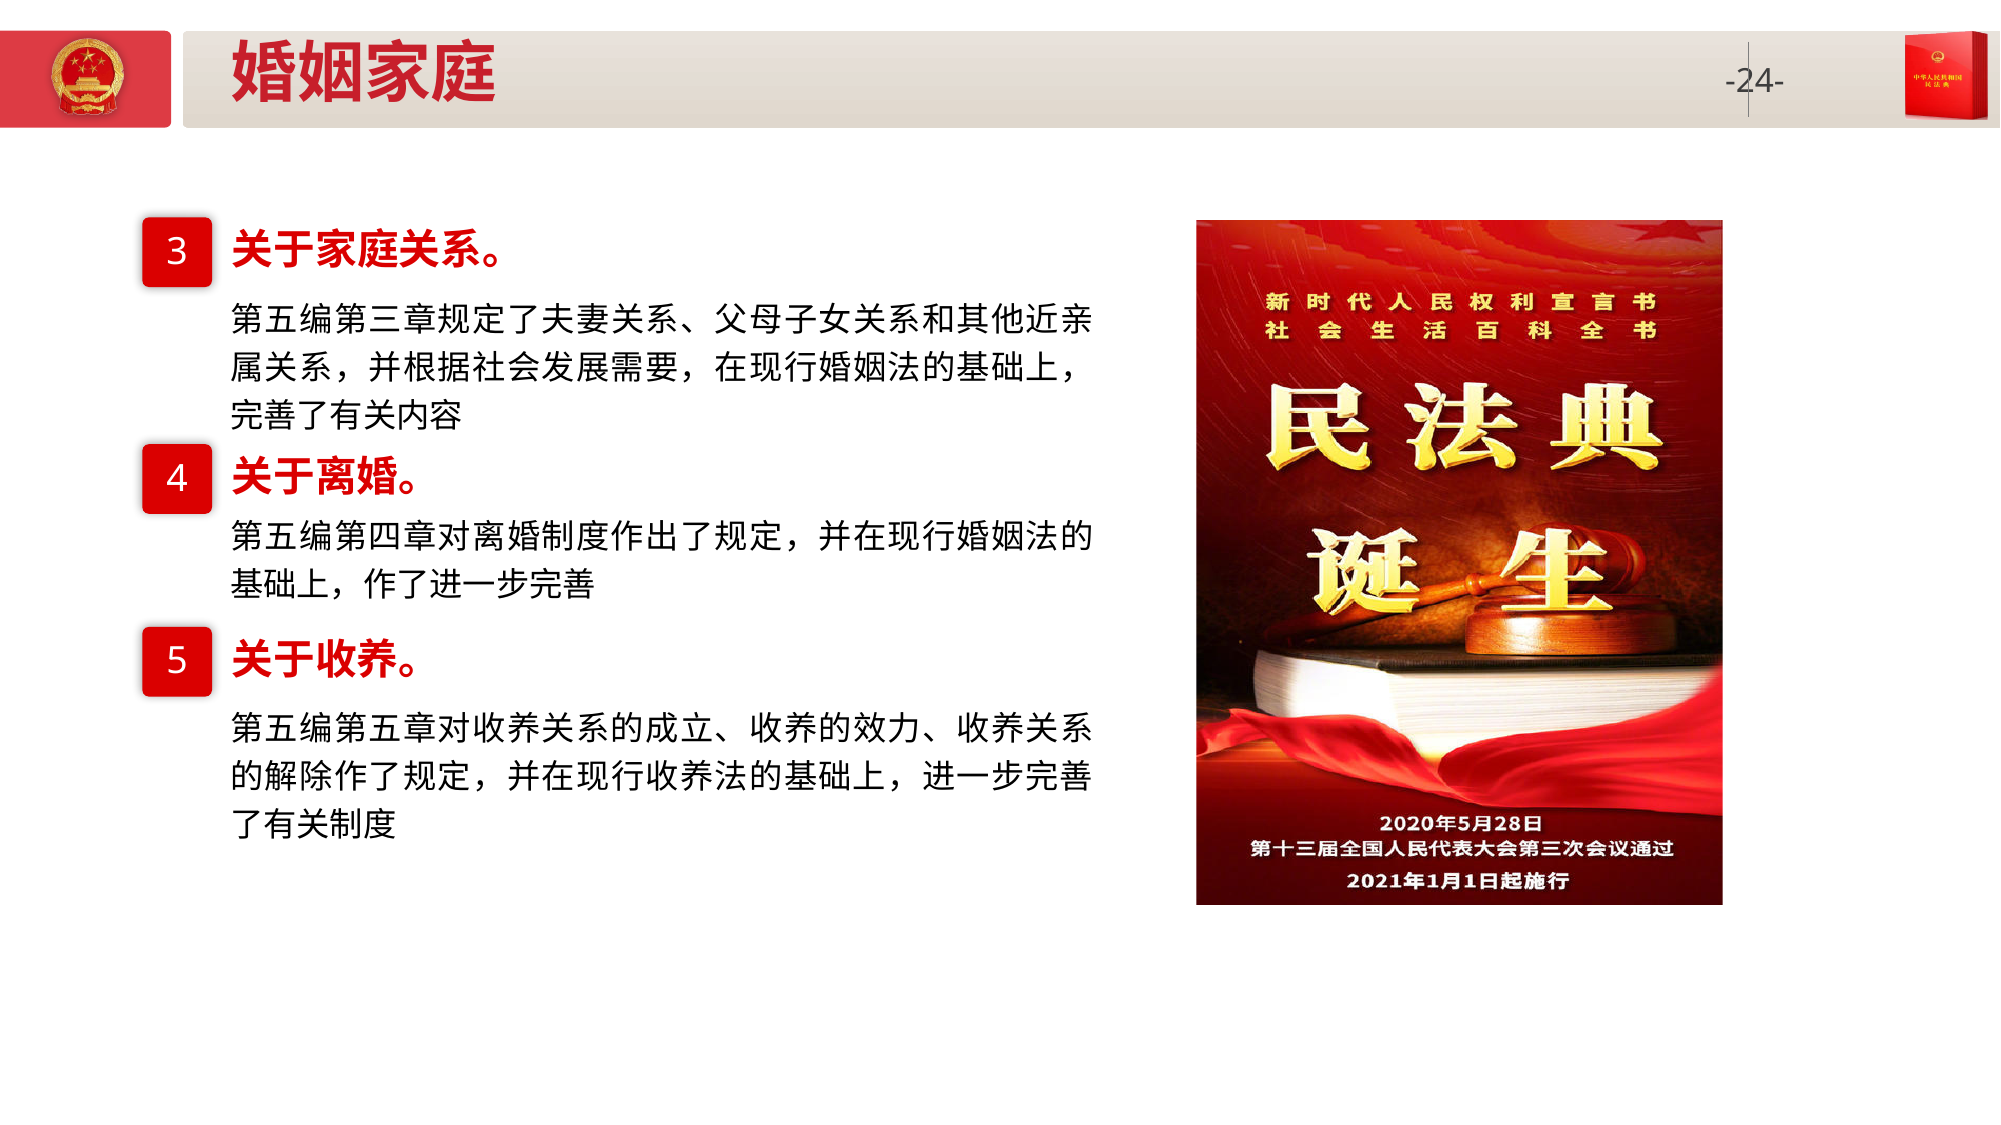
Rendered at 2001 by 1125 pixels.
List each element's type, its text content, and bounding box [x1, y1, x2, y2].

text_box 第五编第五章对收养关系的成立、收养的效力、收养关系的解除作了规定，并在现行收养法的基础上，进一步完善了有关制度 [215, 692, 1109, 851]
text_box 关于收养。 [217, 625, 456, 690]
picture [1196, 220, 1723, 905]
title 婚姻家庭 [215, 36, 1749, 115]
text_box 第五编第四章对离婚制度作出了规定，并在现行婚姻法的基础上，作了进一步完善 [215, 500, 1109, 611]
text_box 第五编第三章规定了夫妻关系、父母子女关系和其他近亲属关系，并根据社会发展需要，在现行婚姻法的基础上，完善了有关内容 [215, 282, 1109, 442]
text_box 关于离婚。 [217, 442, 456, 507]
text_box 4 [142, 444, 213, 514]
text_box 关于家庭关系。 [217, 215, 540, 281]
picture [44, 38, 127, 117]
text_box 3 [142, 217, 213, 288]
text_box 5 [142, 626, 213, 697]
picture [1865, 22, 2001, 120]
